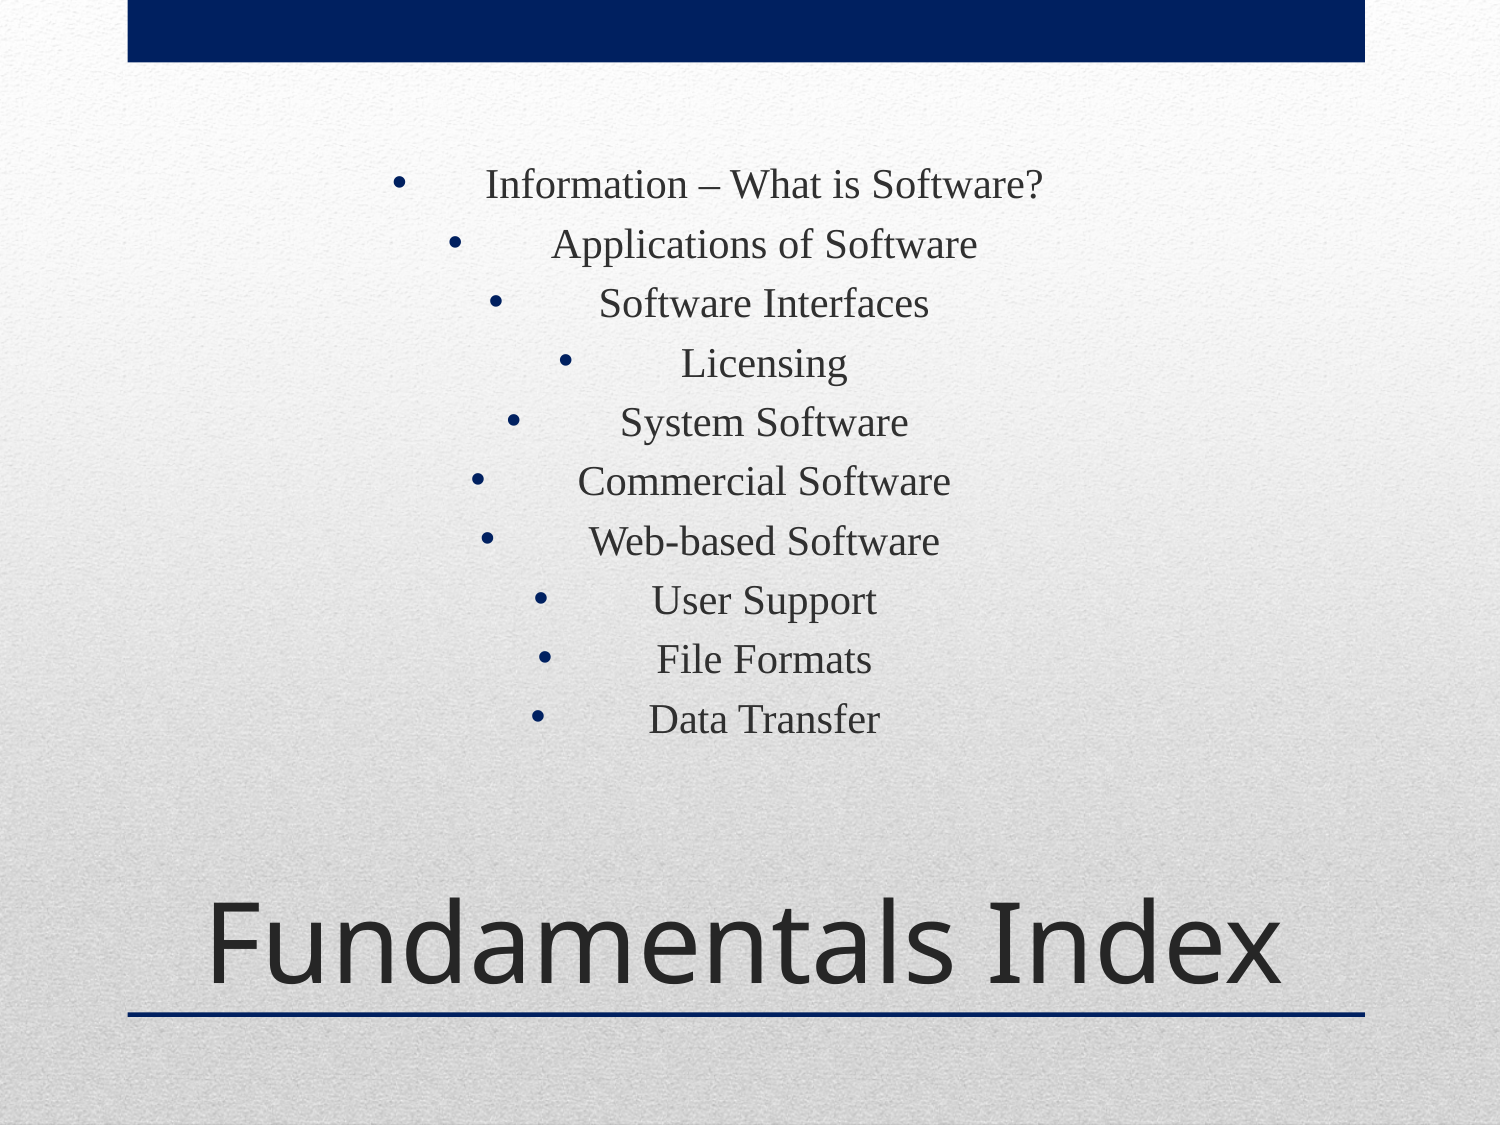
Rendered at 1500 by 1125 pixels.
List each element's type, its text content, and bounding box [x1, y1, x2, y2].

list Information – What is Software? Applications of Software Software Interfaces Licensing System Software Commercial Software Web-based Software User Support File Formats Data Transfer [125, 149, 1363, 750]
title Fundamentals Index [123, 751, 1365, 1014]
